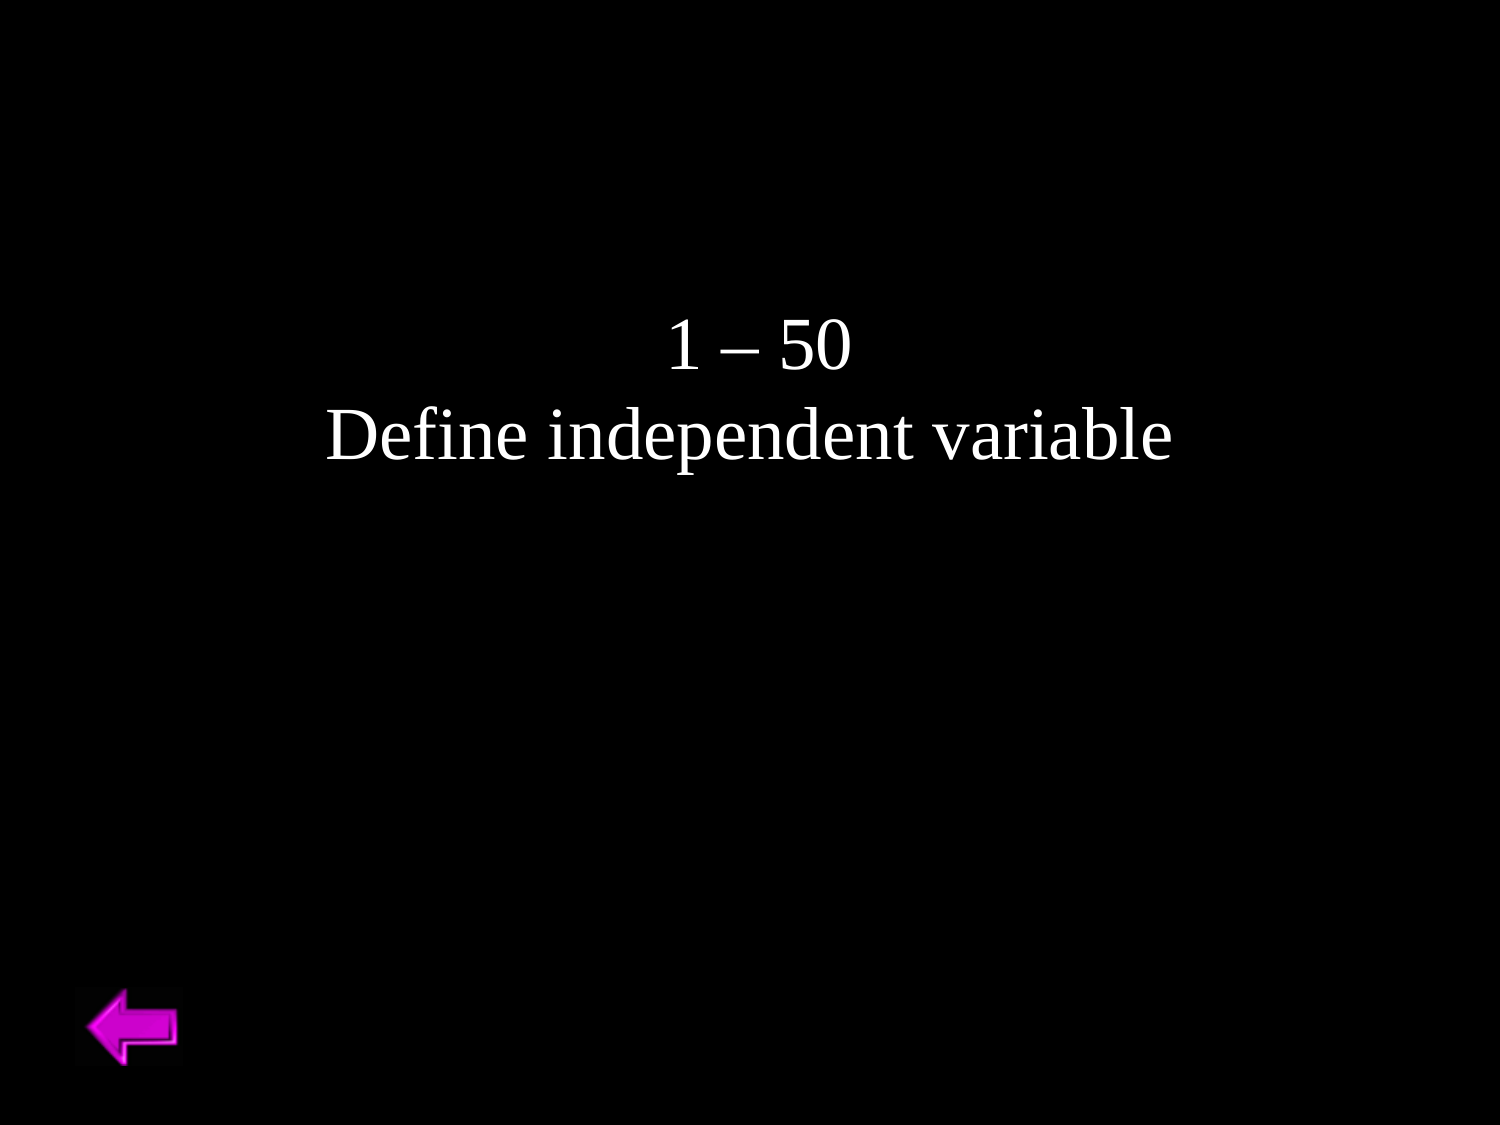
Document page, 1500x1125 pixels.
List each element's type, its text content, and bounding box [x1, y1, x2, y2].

text_box 1 – 50 Define independent variable [0, 287, 1500, 483]
picture [74, 987, 183, 1066]
